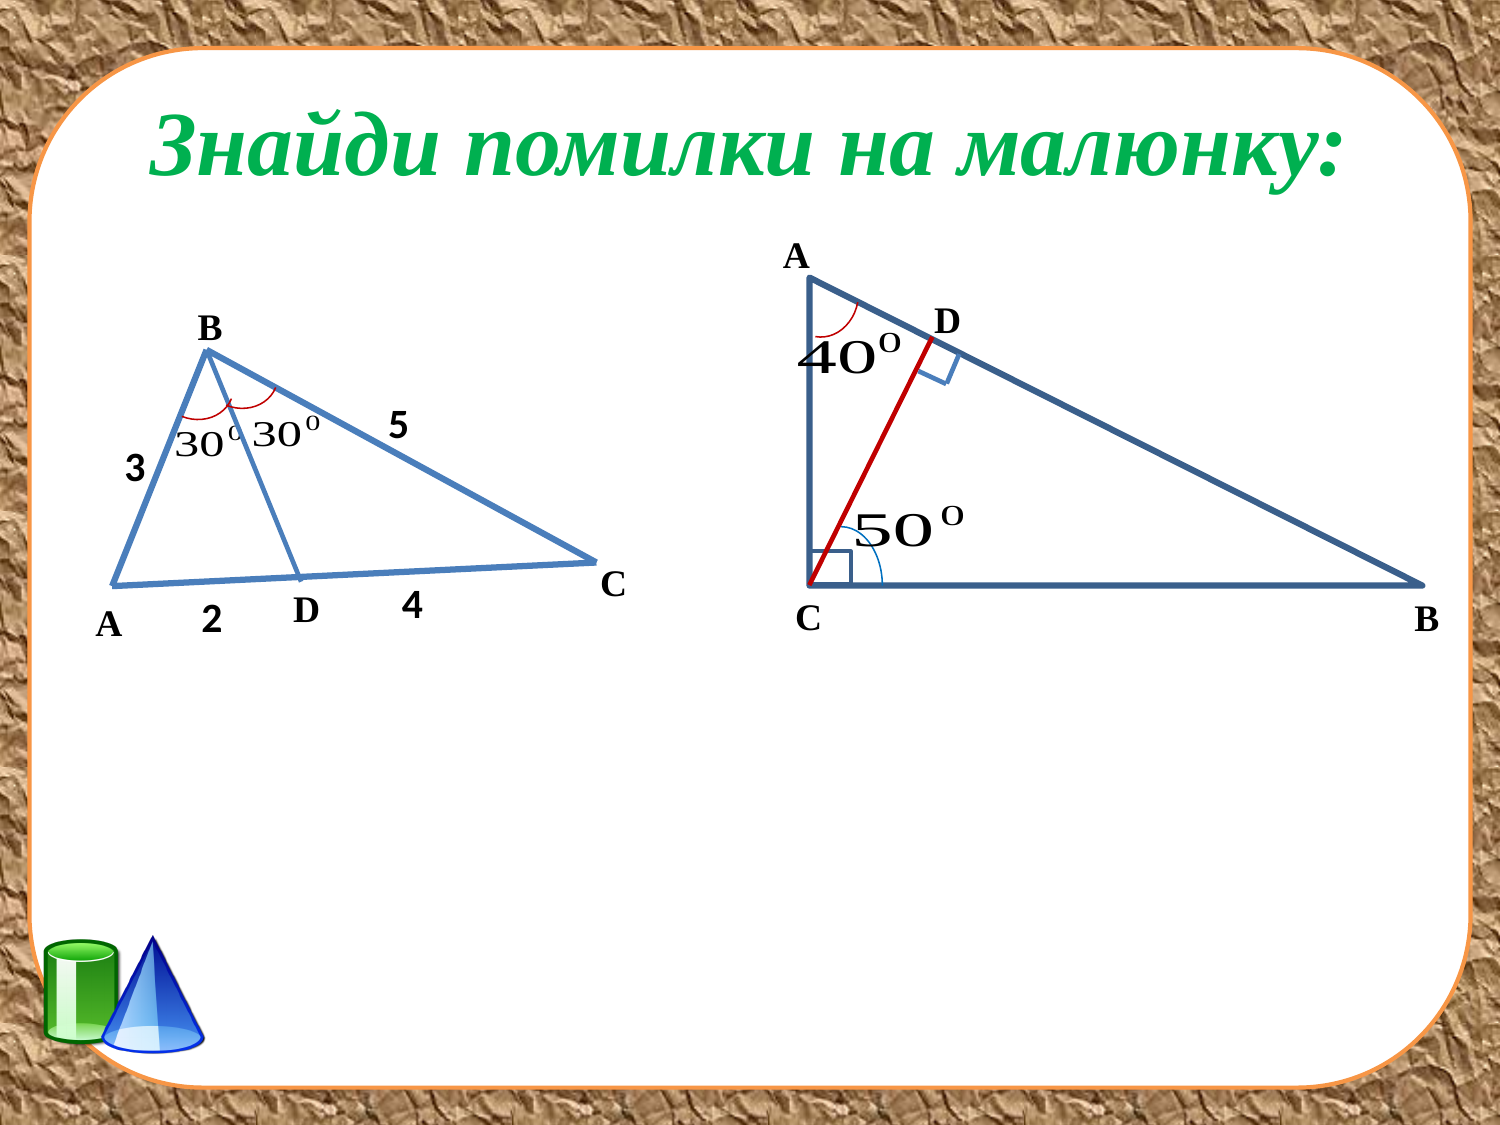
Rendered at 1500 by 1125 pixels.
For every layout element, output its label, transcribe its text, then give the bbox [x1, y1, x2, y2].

text_box [815, 295, 859, 335]
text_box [946, 353, 960, 384]
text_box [918, 370, 941, 385]
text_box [206, 349, 302, 582]
text_box [936, 349, 1425, 588]
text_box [111, 562, 202, 587]
picture [0, 1, 1500, 1125]
text_box А [768, 224, 851, 284]
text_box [303, 349, 597, 561]
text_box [809, 336, 933, 586]
text_box С [780, 585, 864, 645]
text_box А [80, 591, 164, 651]
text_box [306, 562, 597, 587]
text_box [807, 284, 919, 337]
text_box В [182, 295, 266, 348]
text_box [111, 349, 204, 561]
text_box D [919, 288, 1003, 349]
text_box D [278, 596, 362, 638]
text_box В [1399, 586, 1483, 647]
text_box С [585, 551, 669, 612]
text_box 4 [387, 596, 445, 635]
text_box 2 [186, 596, 245, 649]
title Знайди помилки на малюнку: [75, 45, 1425, 233]
